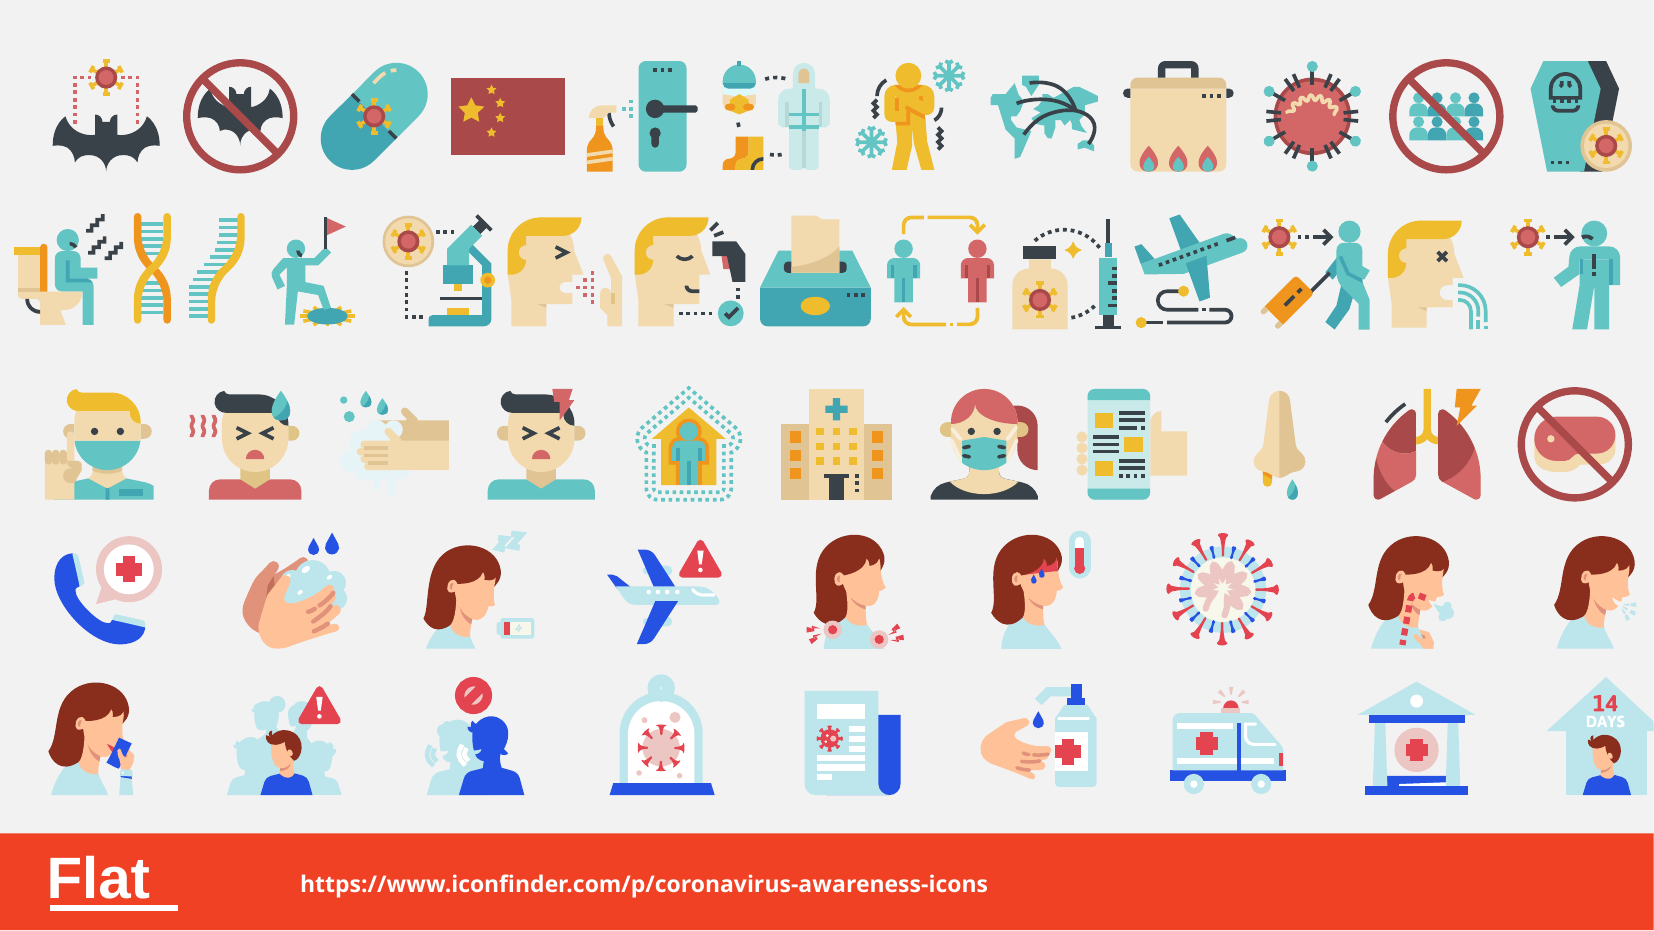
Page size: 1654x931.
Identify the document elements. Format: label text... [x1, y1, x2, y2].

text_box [49, 530, 168, 649]
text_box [1072, 385, 1192, 504]
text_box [582, 56, 702, 176]
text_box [448, 56, 568, 176]
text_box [1515, 385, 1635, 504]
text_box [977, 530, 1097, 649]
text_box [1535, 530, 1654, 649]
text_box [129, 208, 249, 328]
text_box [36, 676, 156, 796]
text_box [38, 385, 158, 504]
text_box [255, 211, 374, 331]
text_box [1220, 385, 1339, 504]
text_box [1386, 56, 1506, 176]
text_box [13, 213, 124, 326]
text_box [1520, 56, 1640, 176]
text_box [1367, 385, 1487, 504]
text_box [602, 676, 722, 796]
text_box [1006, 214, 1126, 334]
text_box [606, 530, 726, 649]
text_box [924, 385, 1044, 504]
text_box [481, 385, 601, 504]
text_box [716, 56, 836, 176]
text_box Flat [31, 832, 734, 918]
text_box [850, 56, 970, 176]
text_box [180, 56, 300, 176]
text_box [1545, 676, 1654, 796]
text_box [234, 530, 354, 649]
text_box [881, 211, 1000, 331]
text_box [1118, 56, 1238, 176]
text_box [1163, 530, 1283, 649]
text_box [1357, 676, 1476, 796]
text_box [777, 385, 896, 504]
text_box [792, 530, 911, 649]
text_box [314, 56, 434, 176]
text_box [225, 676, 345, 796]
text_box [186, 385, 306, 504]
text_box https://www.iconfinder.com/p/coronavirus-awareness-icons [285, 862, 1004, 905]
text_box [505, 211, 625, 331]
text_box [791, 676, 910, 796]
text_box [1349, 530, 1469, 649]
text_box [979, 676, 1099, 796]
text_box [414, 676, 533, 796]
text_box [629, 385, 749, 504]
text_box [1382, 214, 1501, 334]
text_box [420, 530, 540, 649]
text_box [1131, 211, 1251, 331]
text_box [1168, 676, 1288, 796]
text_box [1256, 214, 1376, 334]
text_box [1252, 56, 1372, 176]
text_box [984, 56, 1104, 176]
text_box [755, 211, 875, 331]
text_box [334, 385, 453, 504]
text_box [1507, 214, 1626, 334]
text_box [380, 211, 499, 331]
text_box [630, 211, 750, 331]
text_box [46, 56, 166, 176]
